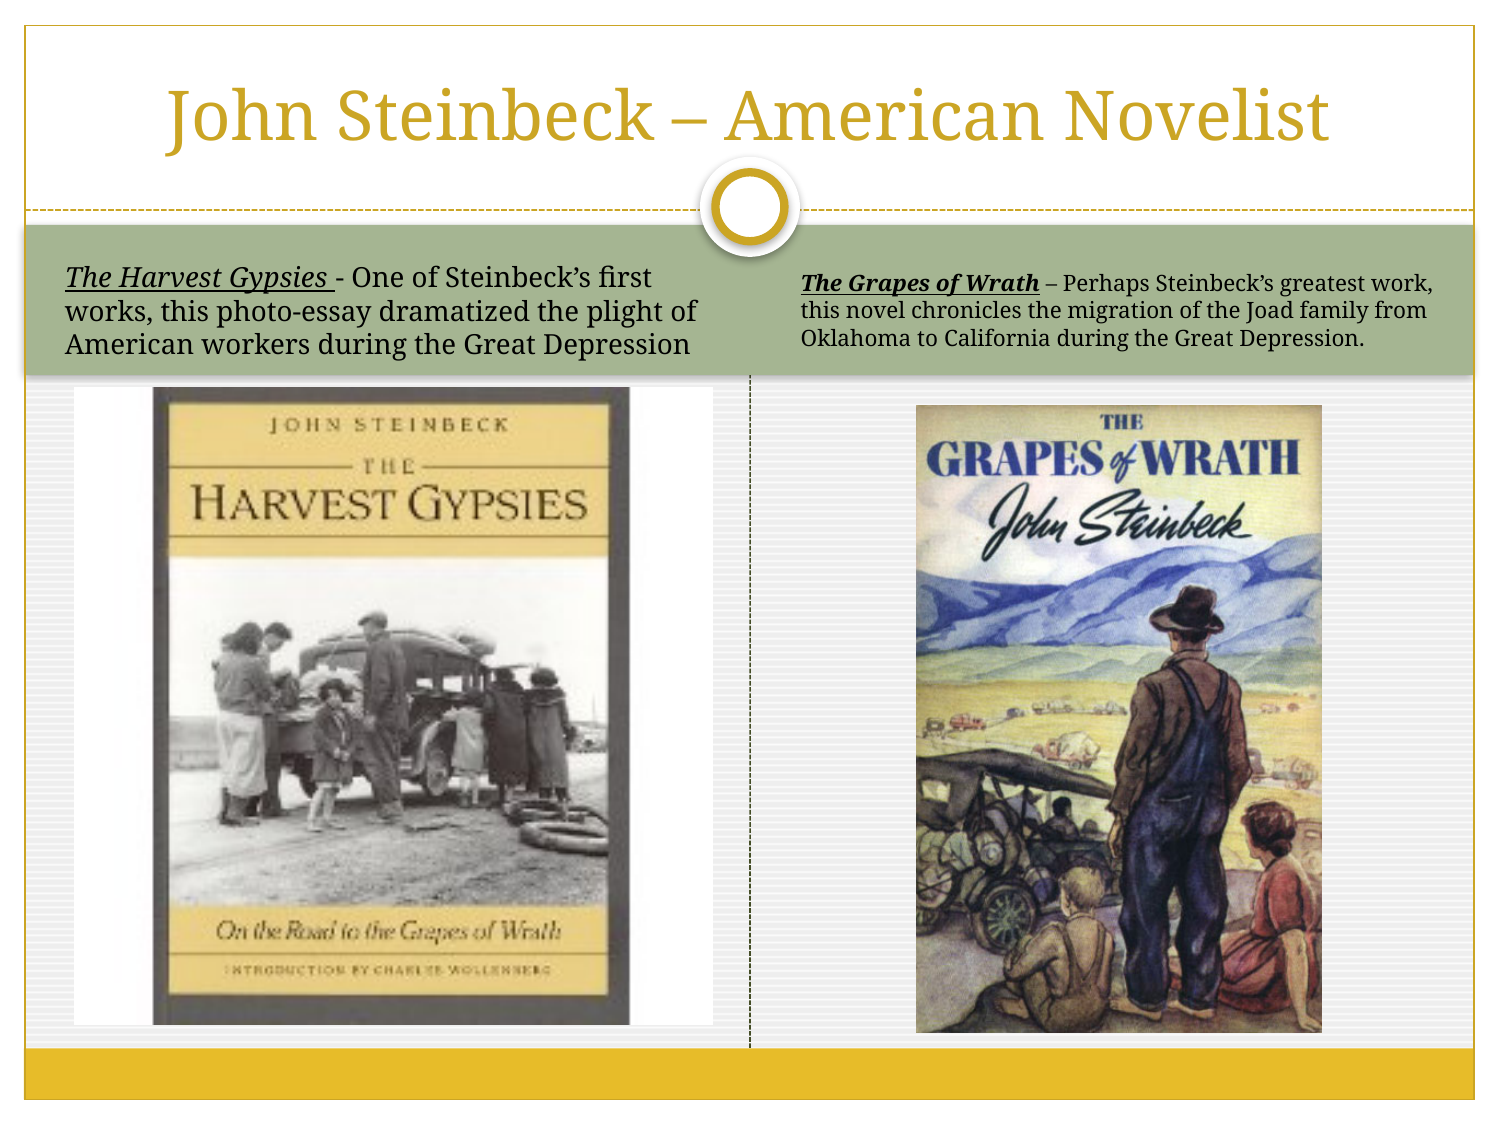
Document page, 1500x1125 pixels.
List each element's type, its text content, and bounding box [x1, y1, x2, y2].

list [915, 405, 1322, 1033]
list The Grapes of Wrath – Perhaps Steinbeck’s greatest work, this novel chronicles the migration of the Joad family from Oklahoma to California during the Great Depression. [785, 249, 1450, 371]
title John Steinbeck – American Novelist [49, 37, 1450, 162]
list The Harvest Gypsies - One of Steinbeck’s first works, this photo-essay dramatized the plight of American workers during the Great Depression [49, 249, 714, 371]
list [74, 386, 713, 1026]
